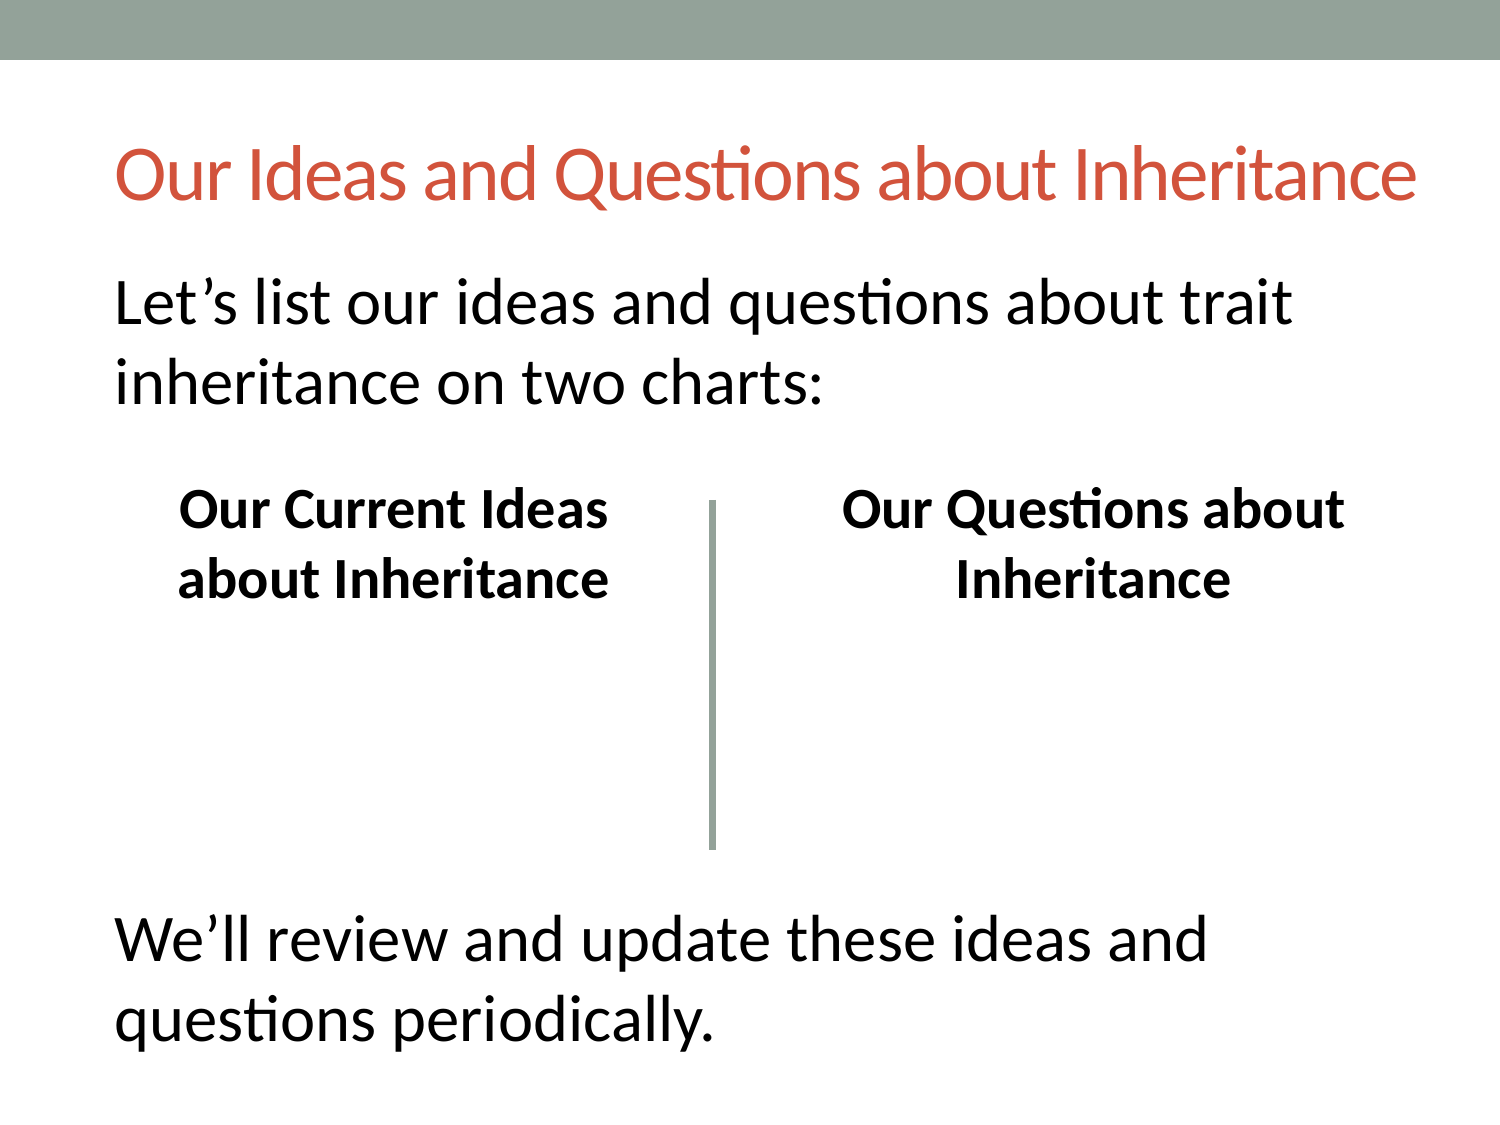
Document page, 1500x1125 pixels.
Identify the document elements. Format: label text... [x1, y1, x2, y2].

list Let’s list our ideas and questions about trait inheritance on two charts: [99, 249, 1450, 450]
text_box We’ll review and update these ideas and questions periodically. [99, 887, 1425, 1108]
title Our Ideas and Questions about Inheritance [99, 87, 1450, 249]
text_box Our Current Ideas about Inheritance [112, 462, 675, 708]
text_box Our Questions about Inheritance [812, 462, 1375, 663]
